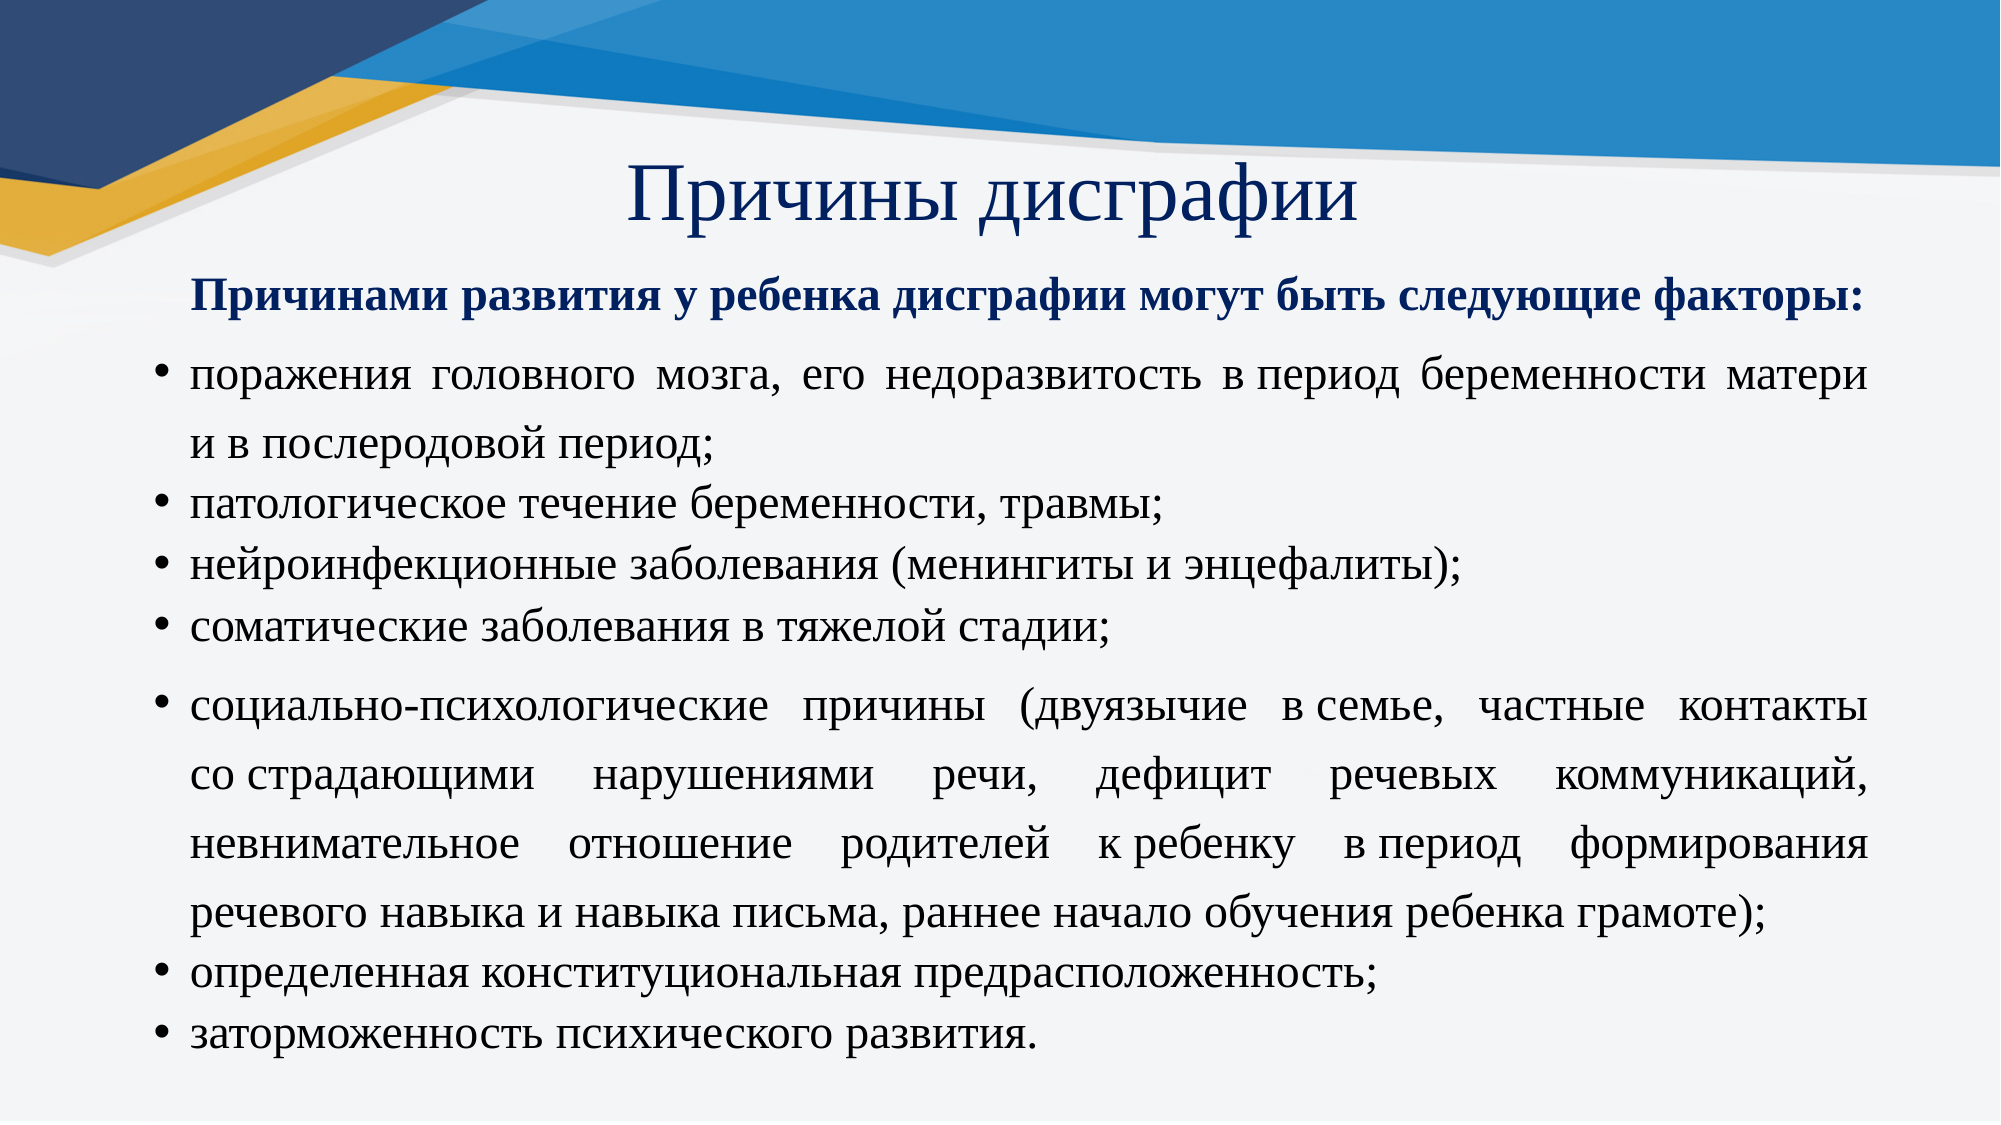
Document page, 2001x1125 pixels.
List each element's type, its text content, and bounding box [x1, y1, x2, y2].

list Причинами развития у ребенка дисграфии могут быть следующие факторы: поражения головного мозга, его недоразвитость в период беременности матери и в послеродовой период; патологическое течение беременности, травмы; нейроинфекционные заболевания (менингиты и энцефалиты); соматические заболевания в тяжелой стадии; социально-психологические причины (двуязычие в семье, частные контакты со страдающими нарушениями речи, дефицит речевых коммуникаций, невнимательное отношение родителей к ребенку в период формирования речевого навыка и навыка письма, раннее начало обучения ребенка грамоте); определенная конституциональная предрасположенность; заторможенность психического развития. [138, 255, 1886, 1083]
text_box Причины дисграфии [124, 75, 1863, 300]
picture [0, 0, 2000, 1125]
